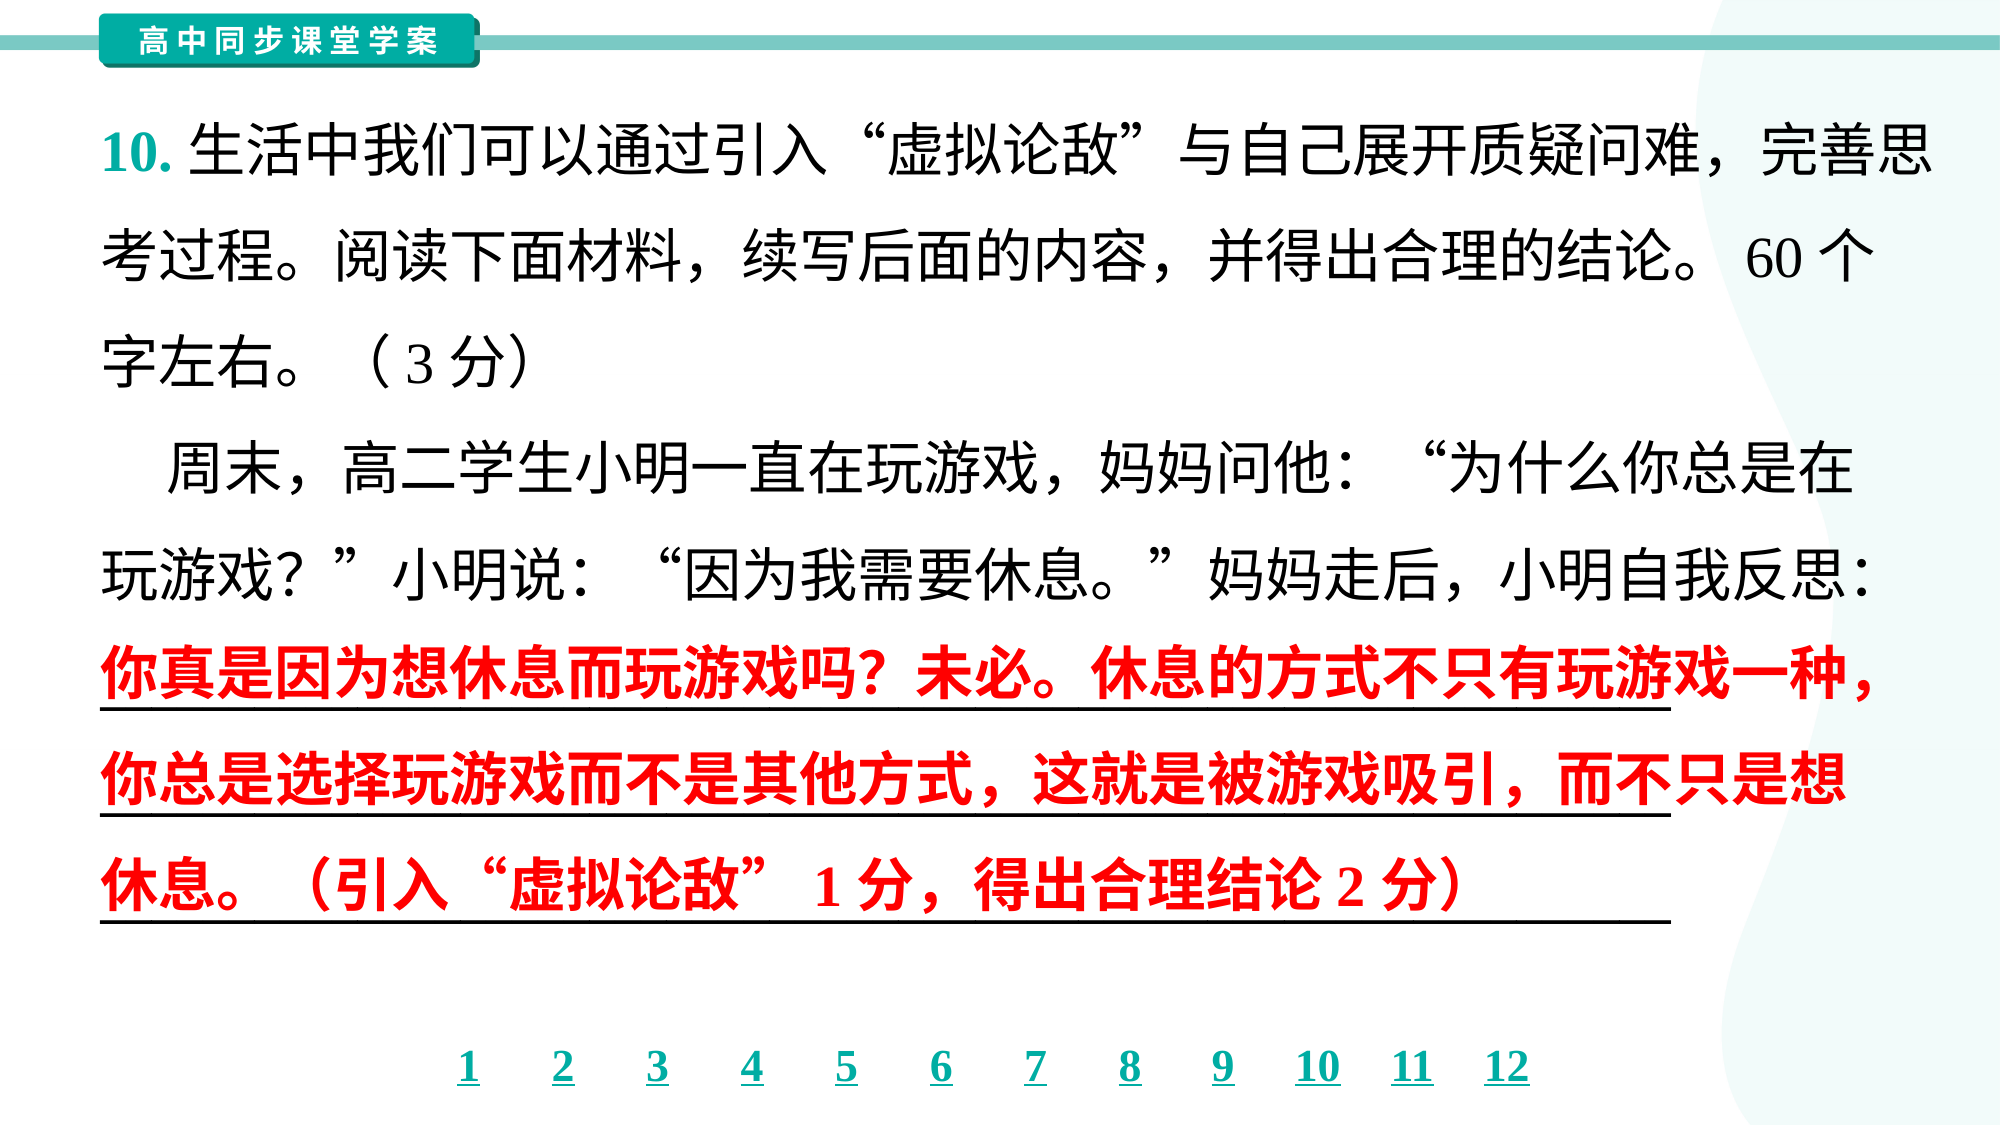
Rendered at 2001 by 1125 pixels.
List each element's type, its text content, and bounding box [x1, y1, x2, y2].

picture [0, 0, 2000, 1125]
text_box 10.生活中我们可以通过引入“虚拟论敌”与自己展开质疑问难，完善思 考过程。阅读下面材料，续写后面的内容，并得出合理的结论。60个 字左右。（3分） 周末，高二学生小明一直在玩游戏，妈妈问他：“为什么你总是在 玩游戏？”小明说：“因为我需要休息。”妈妈走后，小明自我反思： _____________________________________________________________ _____________________________________________________________ _____________________________________________________________ [100, 919, 1899, 927]
text_box 你真是因为想休息而玩游戏吗？未必。休息的方式不只有玩游戏一种， 你总是选择玩游戏而不是其他方式，这就是被游戏吸引，而不只是想 休息。（引入“虚拟论敌”1分，得出合理结论2分） [100, 599, 1899, 919]
text_box 10.生活中我们可以通过引入“虚拟论敌”与自己展开质疑问难，完善思 考过程。阅读下面材料，续写后面的内容，并得出合理的结论。60个 字左右。（3分） 周末，高二学生小明一直在玩游戏，妈妈问他：“为什么你总是在 玩游戏？”小明说：“因为我需要休息。”妈妈走后，小明自我反思： _____________________________________________________________ _____________________________________________________________ _____________________________________________________________ [100, 76, 1899, 599]
